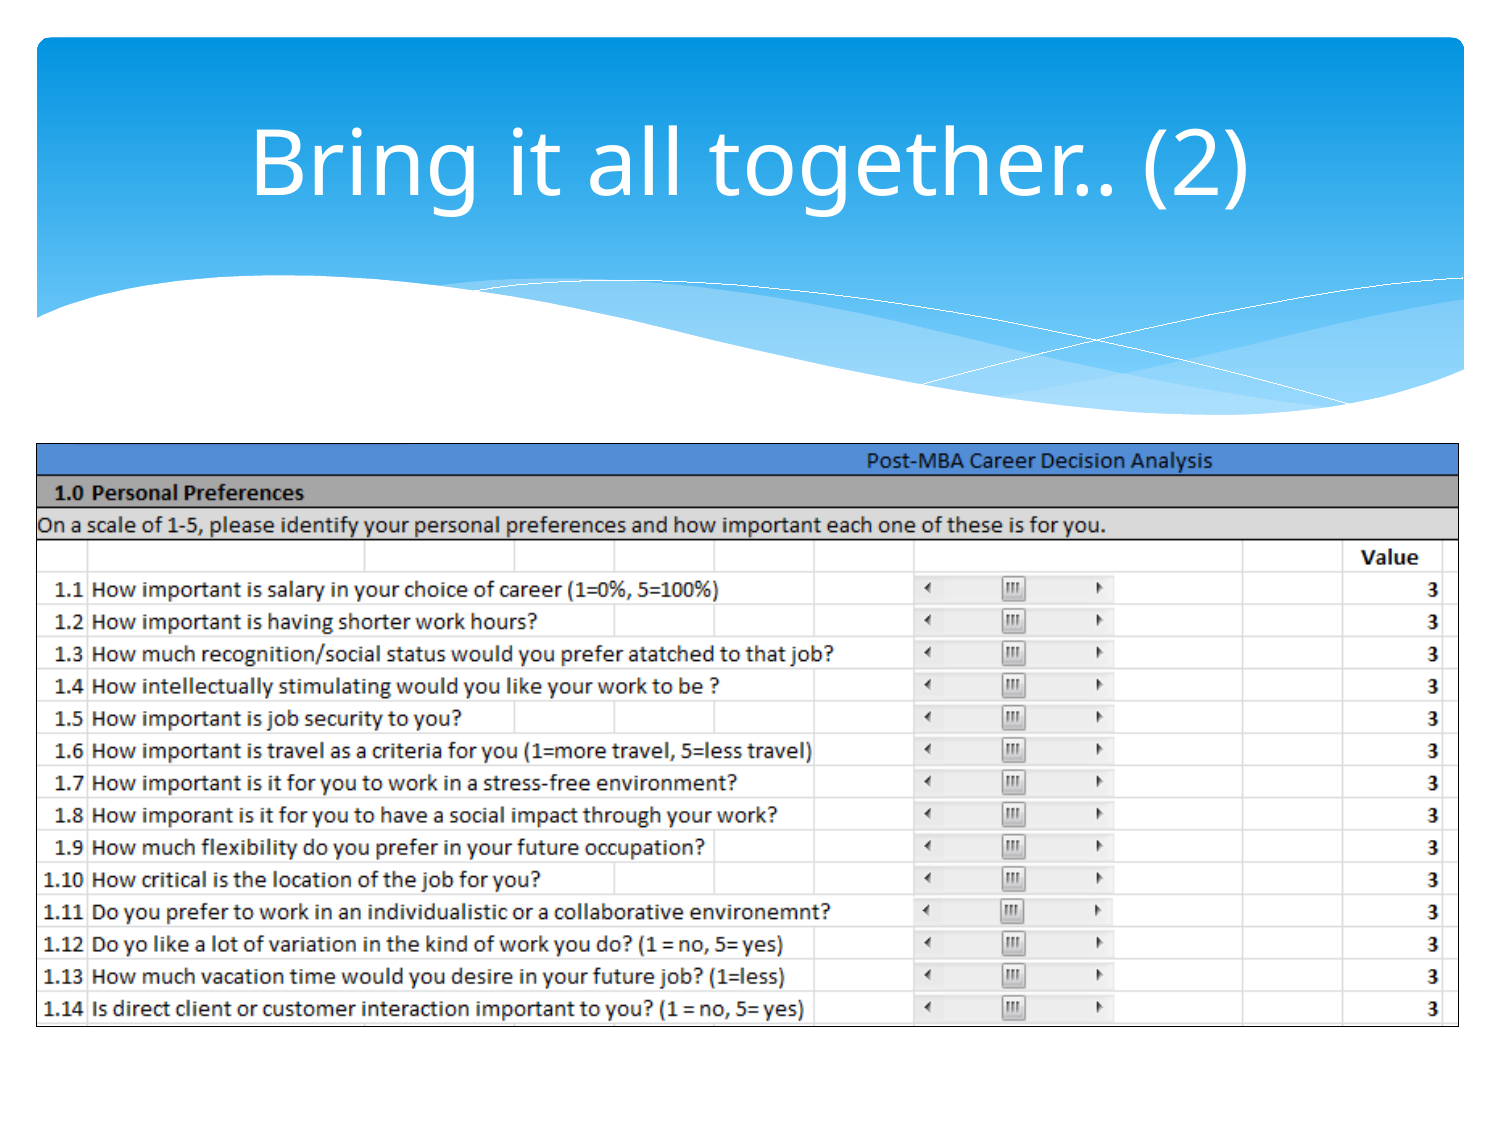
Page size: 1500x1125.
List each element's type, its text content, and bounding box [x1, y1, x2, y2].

title Bring it all together.. (2) [75, 55, 1425, 261]
picture [37, 444, 1459, 1026]
